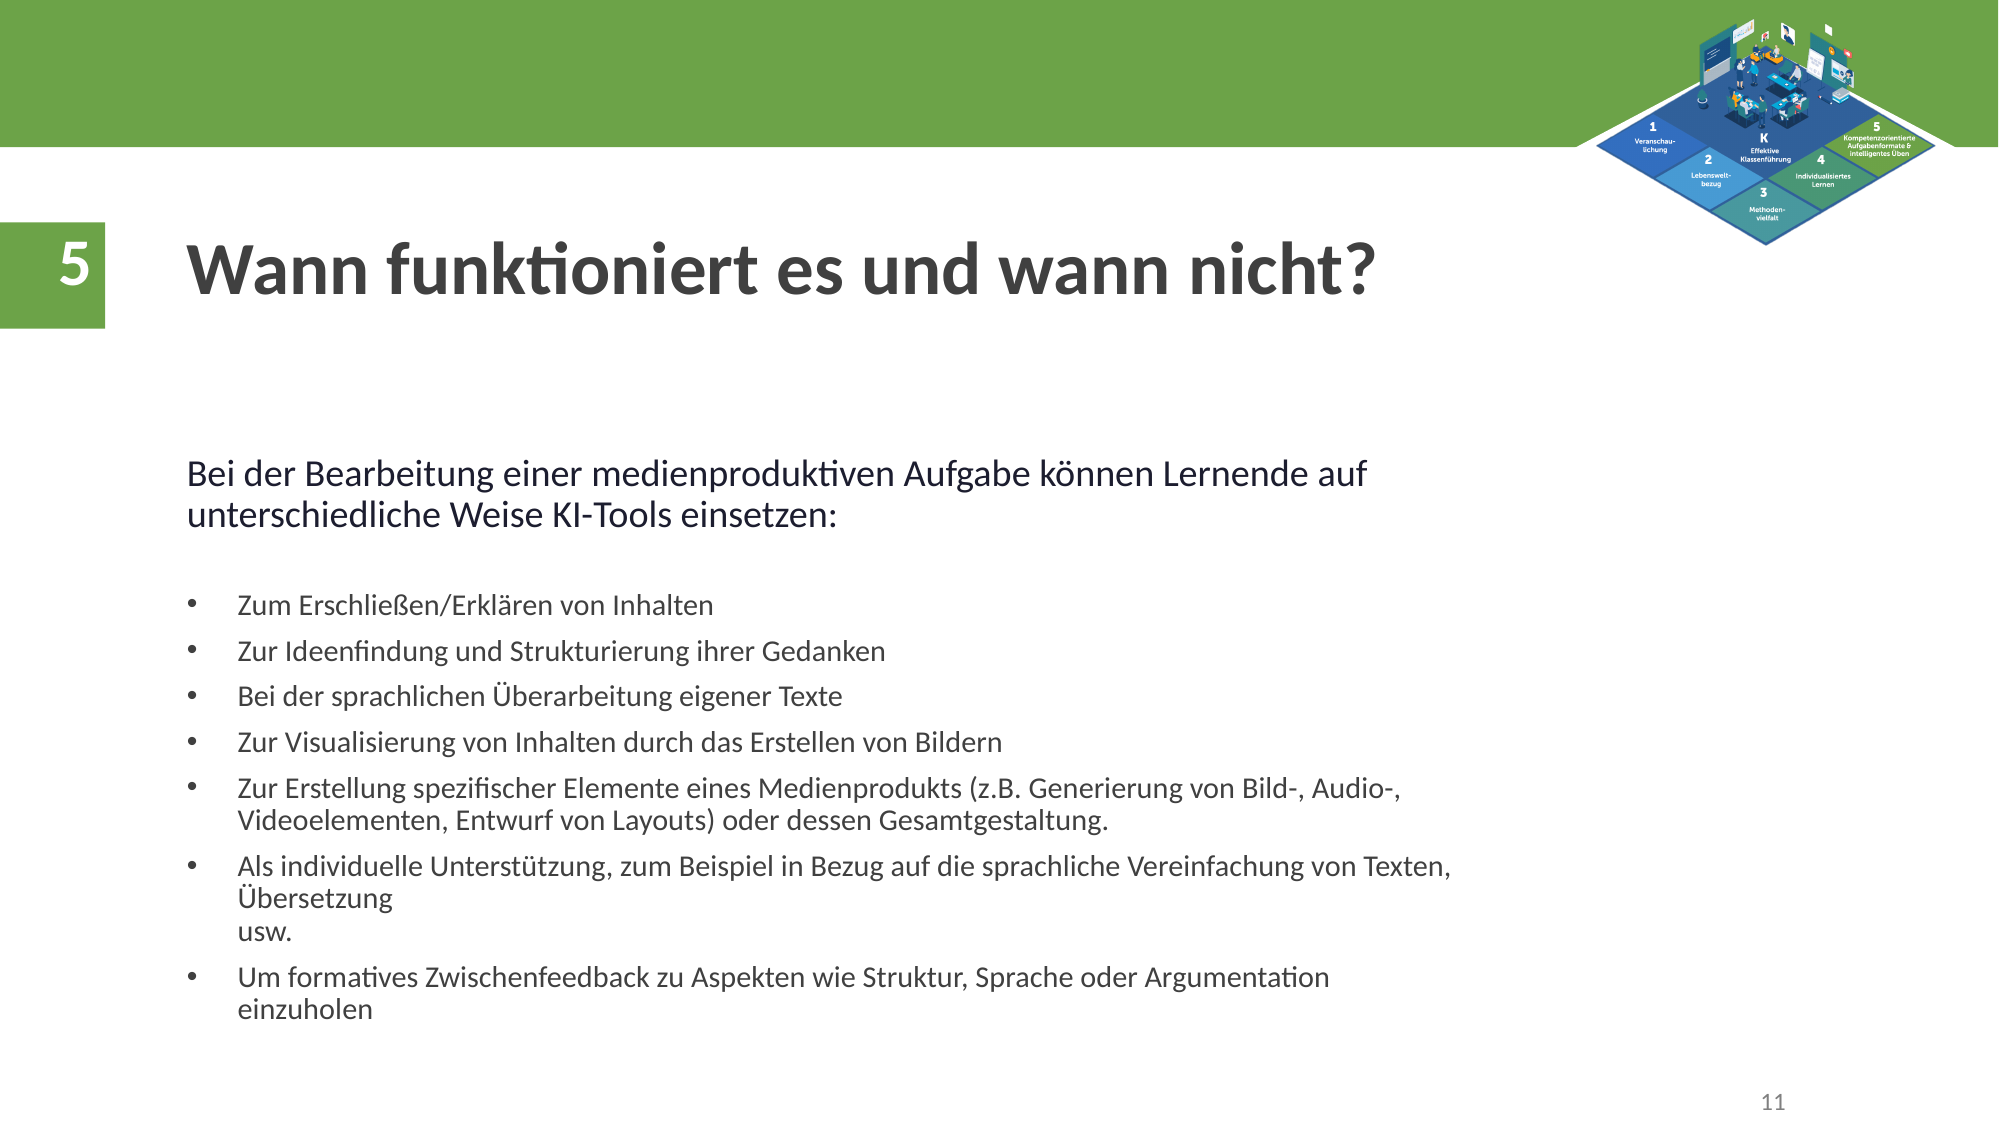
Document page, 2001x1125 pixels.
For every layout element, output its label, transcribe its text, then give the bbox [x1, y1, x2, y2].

list Bei der Bearbeitung einer medienproduktiven Aufgabe können Lernende auf unterschiedliche Weise KI-Tools einsetzen: Zum Erschließen/Erklären von Inhalten Zur Ideenfindung und Strukturierung ihrer Gedanken Bei der sprachlichen Überarbeitung eigener Texte Zur Visualisierung von Inhalten durch das Erstellen von Bildern Zur Erstellung spezifischer Elemente eines Medienprodukts (z.B. Generierung von Bild-, Audio-, Videoelementen, Entwurf von Layouts) oder dessen Gesamtgestaltung. Als individuelle Unterstützung, zum Beispiel in Bezug auf die sprachliche Vereinfachung von Texten, Übersetzung usw. Um formatives Zwischenfeedback zu Aspekten wie Struktur, Sprache oder Argumentation einzuholen [171, 446, 1468, 1038]
slide_number 11 [1350, 1075, 1801, 1125]
list Wann funktioniert es und wann nicht? [171, 235, 1902, 319]
picture [1589, 12, 1942, 249]
